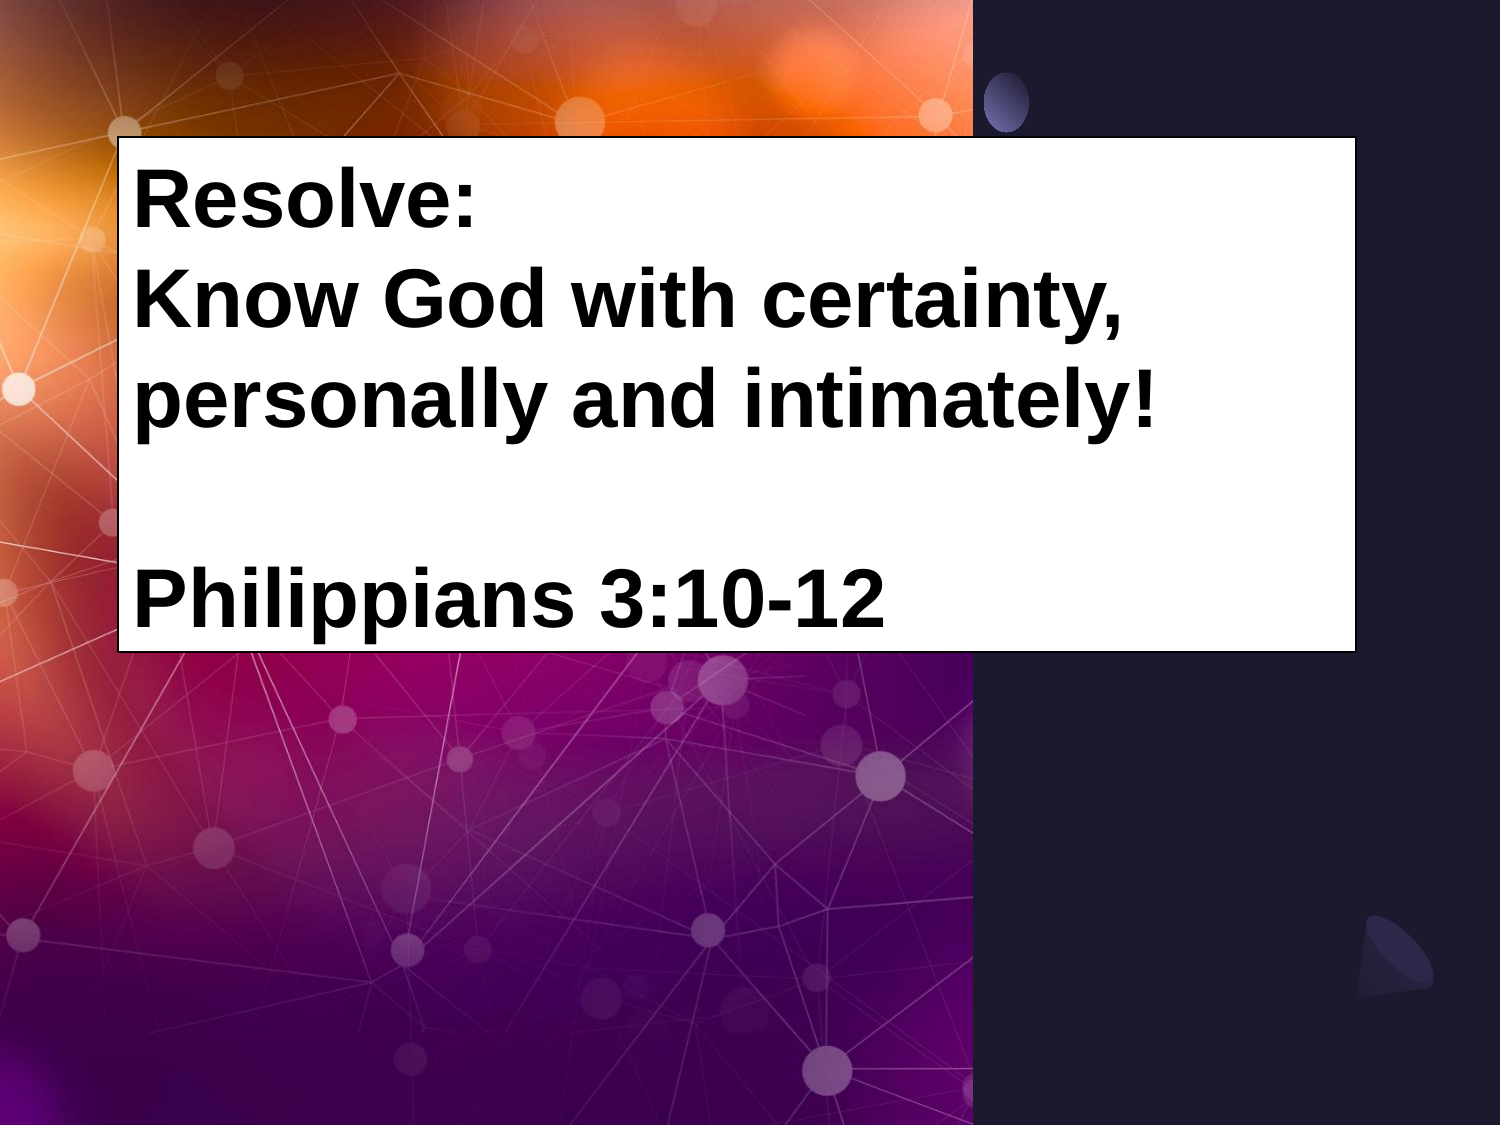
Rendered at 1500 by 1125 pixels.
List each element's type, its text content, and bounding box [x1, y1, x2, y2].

picture [0, 0, 973, 1125]
text_box Resolve: Know God with certainty, personally and intimately! Philippians 3:10-12 [973, 136, 1357, 653]
